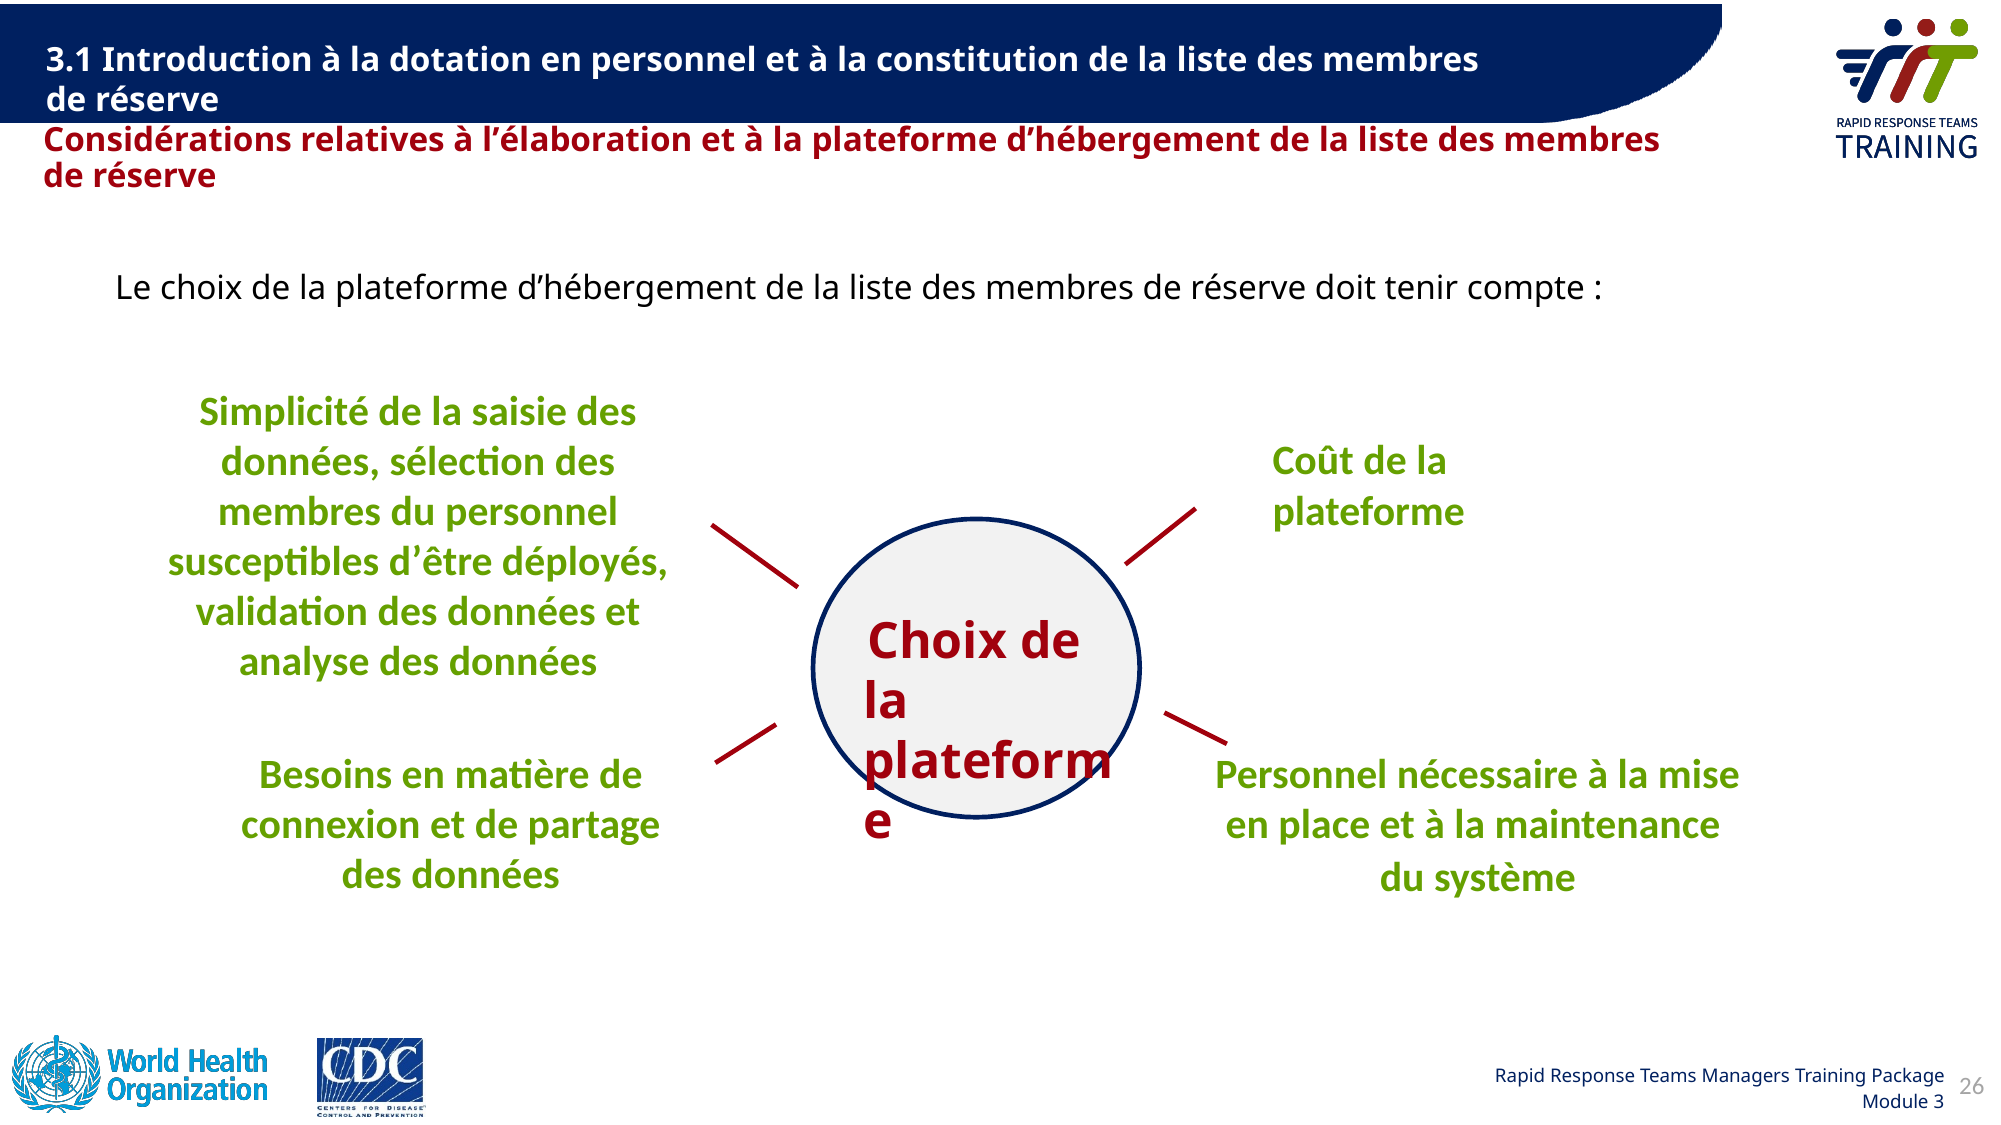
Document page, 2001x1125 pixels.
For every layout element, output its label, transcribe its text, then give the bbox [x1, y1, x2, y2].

picture [30, 1083, 37, 1091]
picture [1835, 19, 1978, 167]
picture [12, 1035, 54, 1068]
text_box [147, 380, 1759, 901]
picture [46, 1056, 54, 1062]
text_box Le choix de la plateforme d’hébergement de la liste des membres de réserve doit tenir compte : [100, 259, 1709, 314]
picture [34, 1054, 43, 1078]
slide_number 26 [1924, 1061, 2000, 1115]
picture [40, 1062, 47, 1070]
picture [59, 1035, 267, 1113]
picture [12, 1083, 48, 1113]
picture [22, 1062, 26, 1077]
text_box 3.1 Introduction à la dotation en personnel et à la constitution de la liste des membres de réserve [31, 30, 1513, 126]
picture [71, 1053, 90, 1091]
picture [50, 1108, 62, 1113]
picture [317, 1038, 426, 1117]
picture [0, 4, 1722, 123]
title Considérations relatives à lʼélaboration et à la plateforme d’hébergement de la liste des membres de réserve [39, 62, 1710, 254]
picture [24, 1054, 36, 1087]
picture [36, 1088, 78, 1105]
